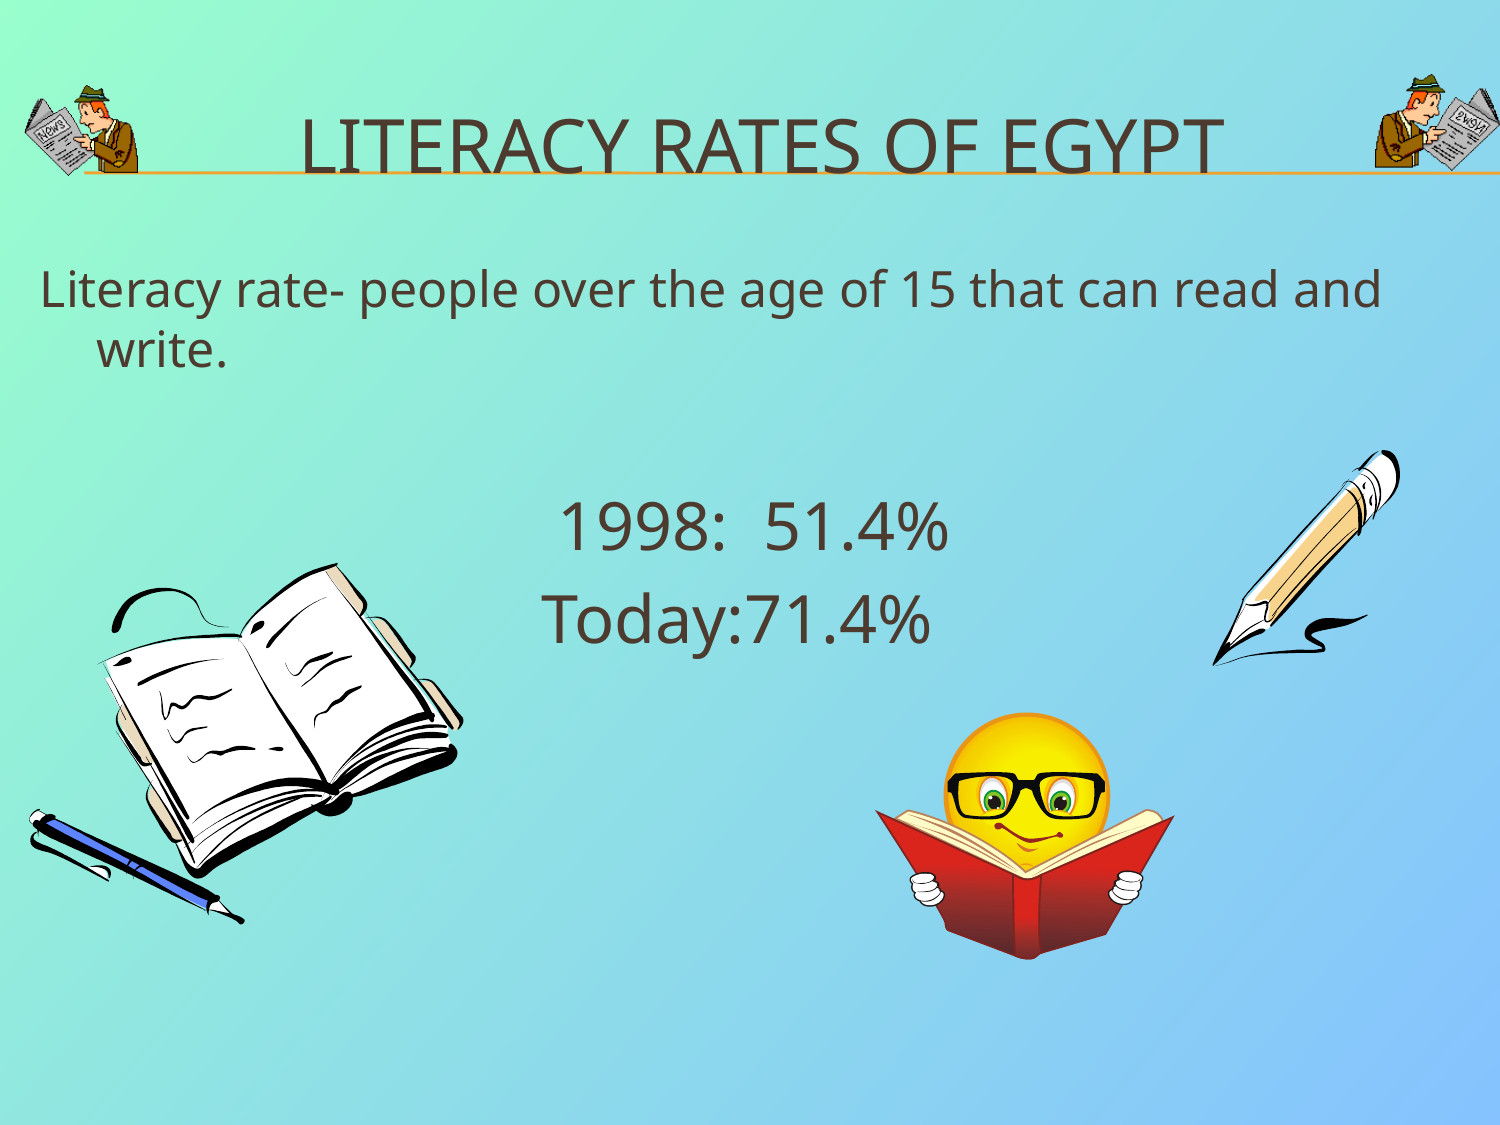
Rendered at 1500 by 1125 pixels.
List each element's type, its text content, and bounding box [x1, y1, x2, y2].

list Literacy rate- people over the age of 15 that can read and write. 1998: 51.4% Today:71.4% [24, 249, 1450, 993]
picture [24, 562, 464, 927]
picture [24, 84, 138, 177]
picture [1212, 449, 1401, 667]
picture [874, 712, 1176, 960]
picture [1374, 74, 1500, 171]
title Literacy rates of Egypt [50, 75, 1475, 213]
